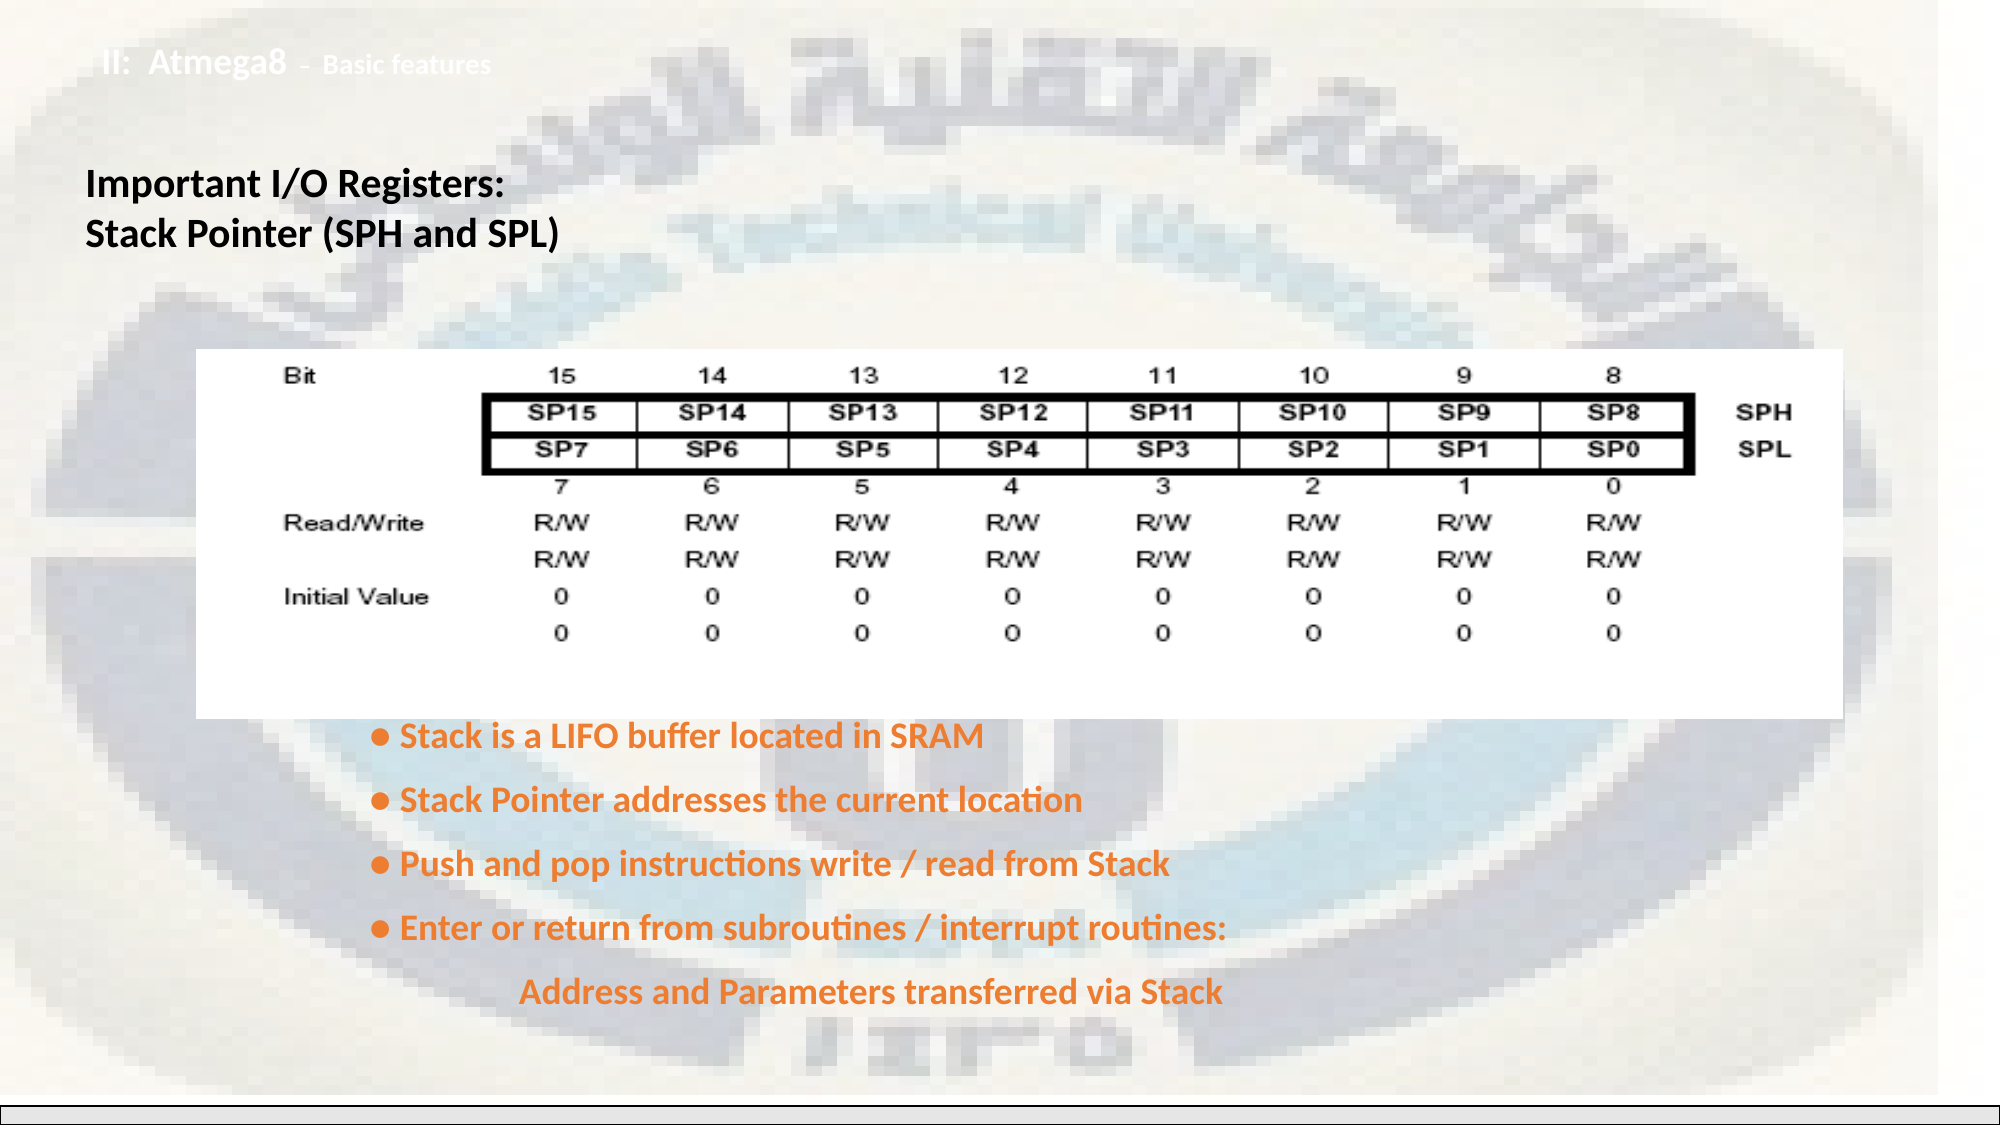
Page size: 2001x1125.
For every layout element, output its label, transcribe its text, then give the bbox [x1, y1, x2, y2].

text_box II: Atmega8 – Basic features [86, 29, 1457, 90]
picture [196, 349, 1844, 719]
text_box ● Stack is a LIFO buffer located in SRAM ● Stack Pointer addresses the current location ● Push and pop instructions write / read from Stack ● Enter or return from subroutines / interrupt routines: Address and Parameters transferred via Stack [354, 719, 1804, 1083]
text_box Label Operator Operand[s] ;Comment INIT: mov ax, bx ; Copy contents of bx into ax Label - INIT: Operator - mov Operands - ax and bx Comment - alphanumeric string between ; and \n Not case sensitive Unlike other assemblers, destination operand is first mov is the mnemonic that the assembler translates into an opcode [0, 0, 2000, 1105]
text_box Important I/O Registers: Stack Pointer (SPH and SPL) [70, 148, 1930, 354]
text_box [0, 1105, 2000, 1125]
